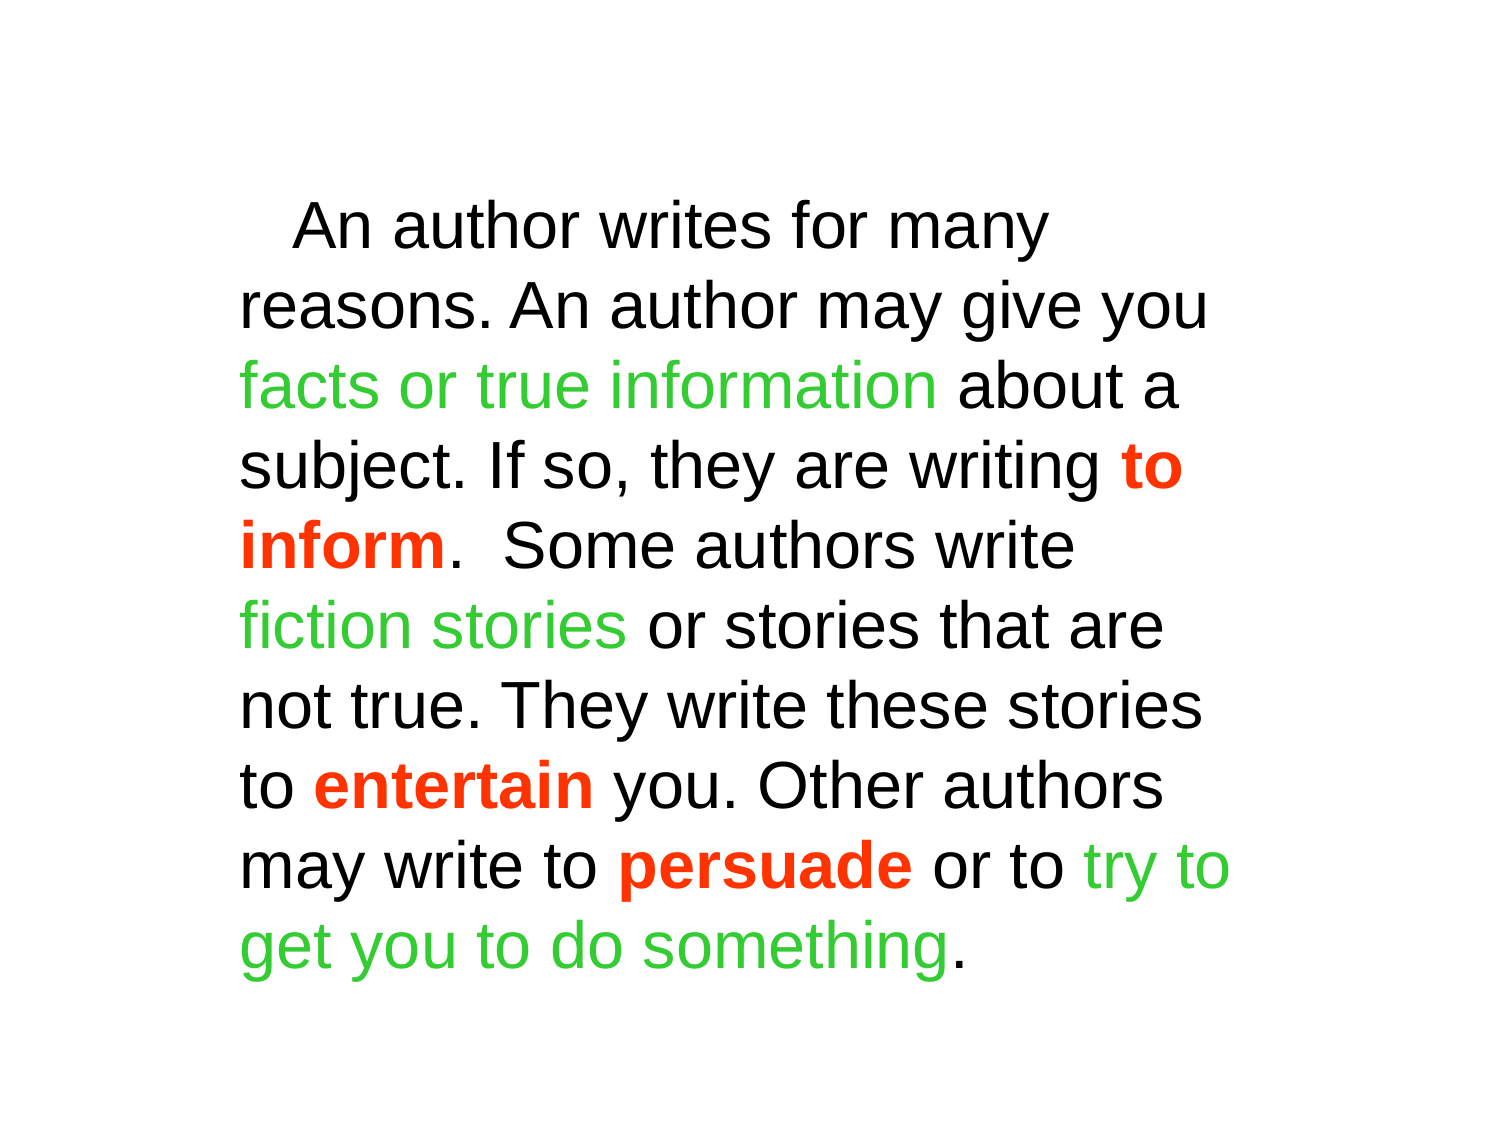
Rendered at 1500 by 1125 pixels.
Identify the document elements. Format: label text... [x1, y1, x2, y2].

text_box An author writes for many reasons. An author may give you facts or true information about a subject. If so, they are writing to inform. Some authors write fiction stories or stories that are not true. They write these stories to entertain you. Other authors may write to persuade or to try to get you to do something. [224, 174, 1275, 990]
